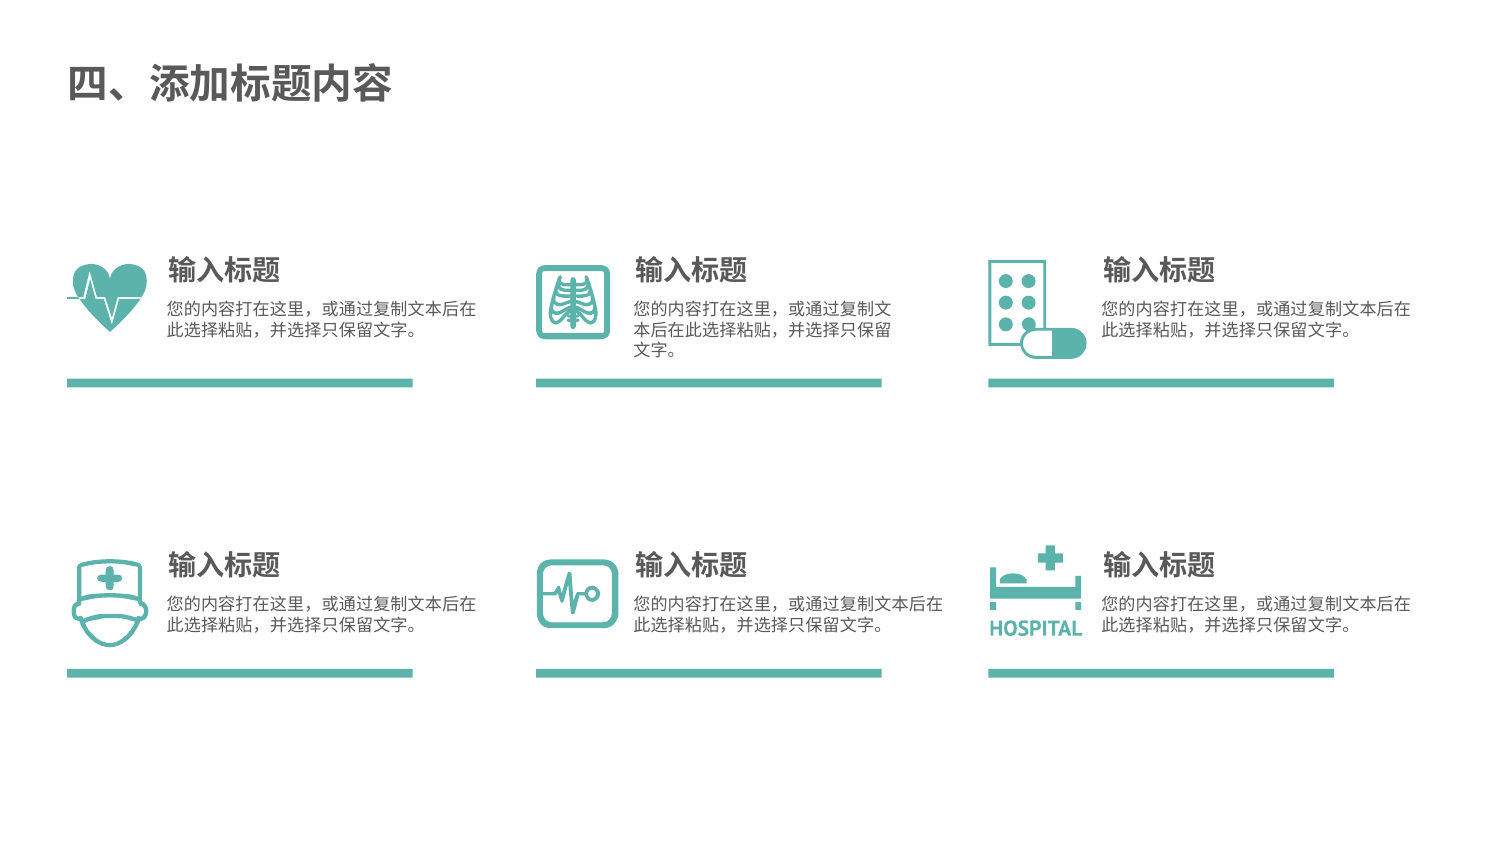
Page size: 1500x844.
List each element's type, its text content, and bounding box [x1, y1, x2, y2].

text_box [66, 244, 1433, 679]
text_box 四、添加标题内容 [53, 50, 481, 114]
